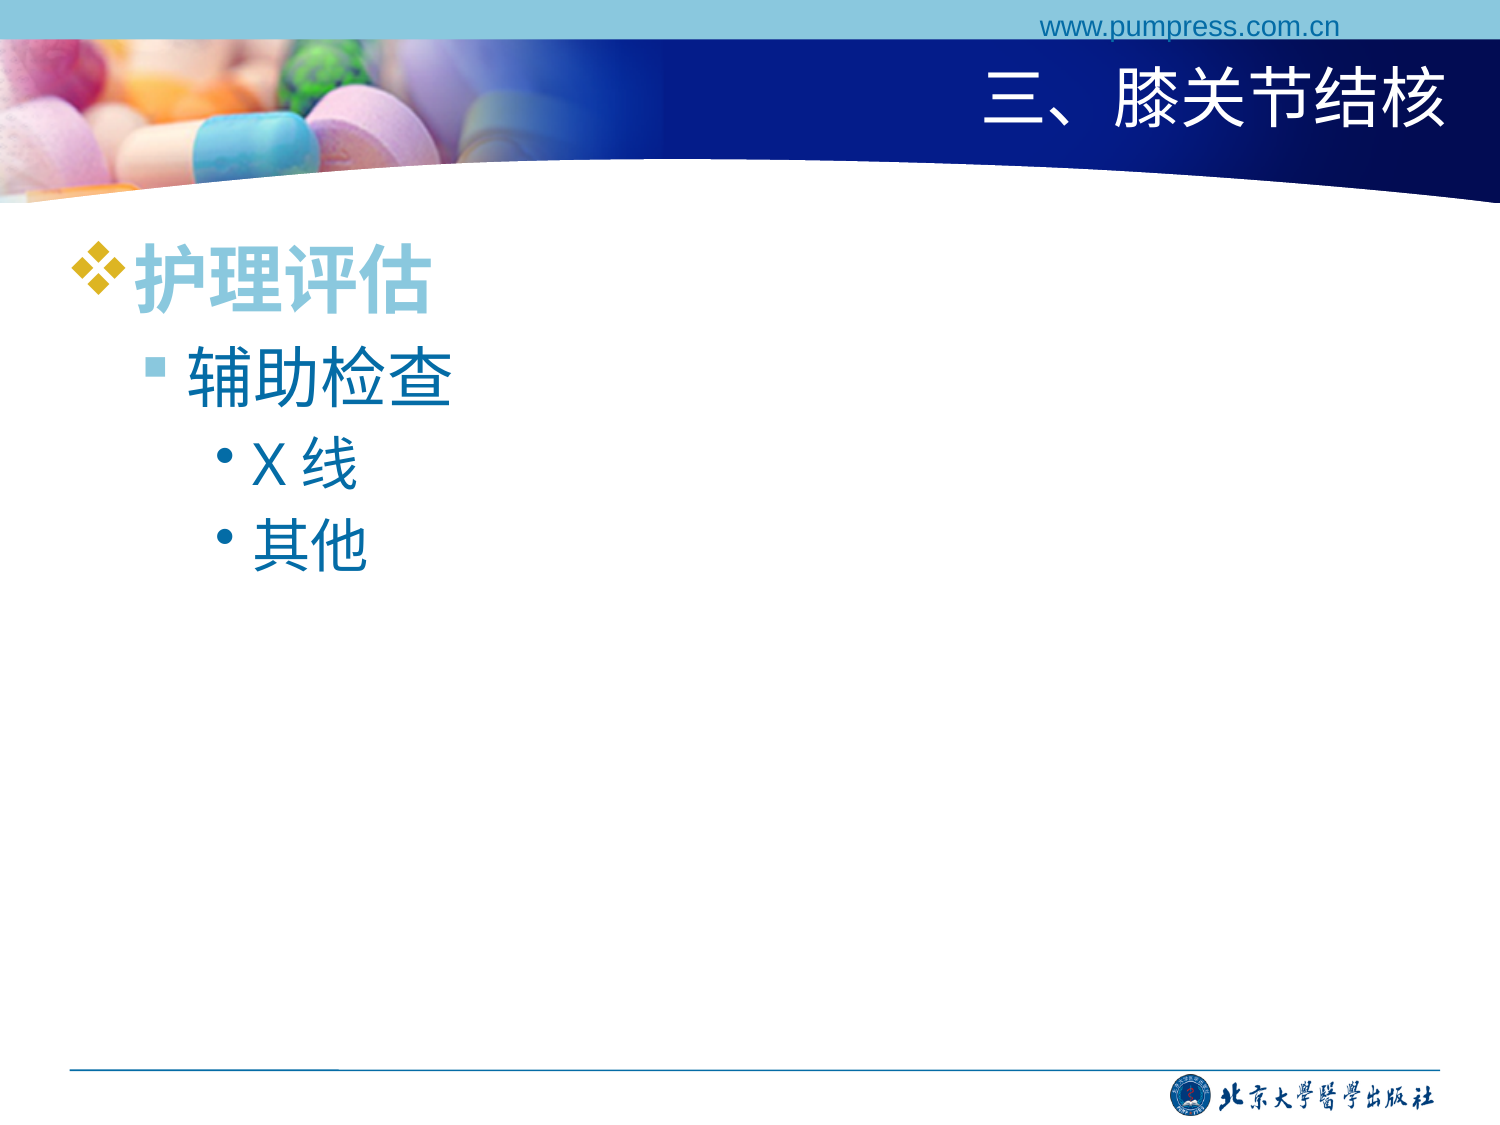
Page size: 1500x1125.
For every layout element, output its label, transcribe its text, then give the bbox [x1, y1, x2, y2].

title 三、膝关节结核 [137, 49, 1463, 143]
slide_number www.pumpress.com.cn [1025, 0, 1463, 38]
list 护理评估 辅助检查 X线 其他 [49, 224, 1463, 1026]
picture [1170, 1074, 1436, 1118]
picture [0, 40, 1500, 203]
